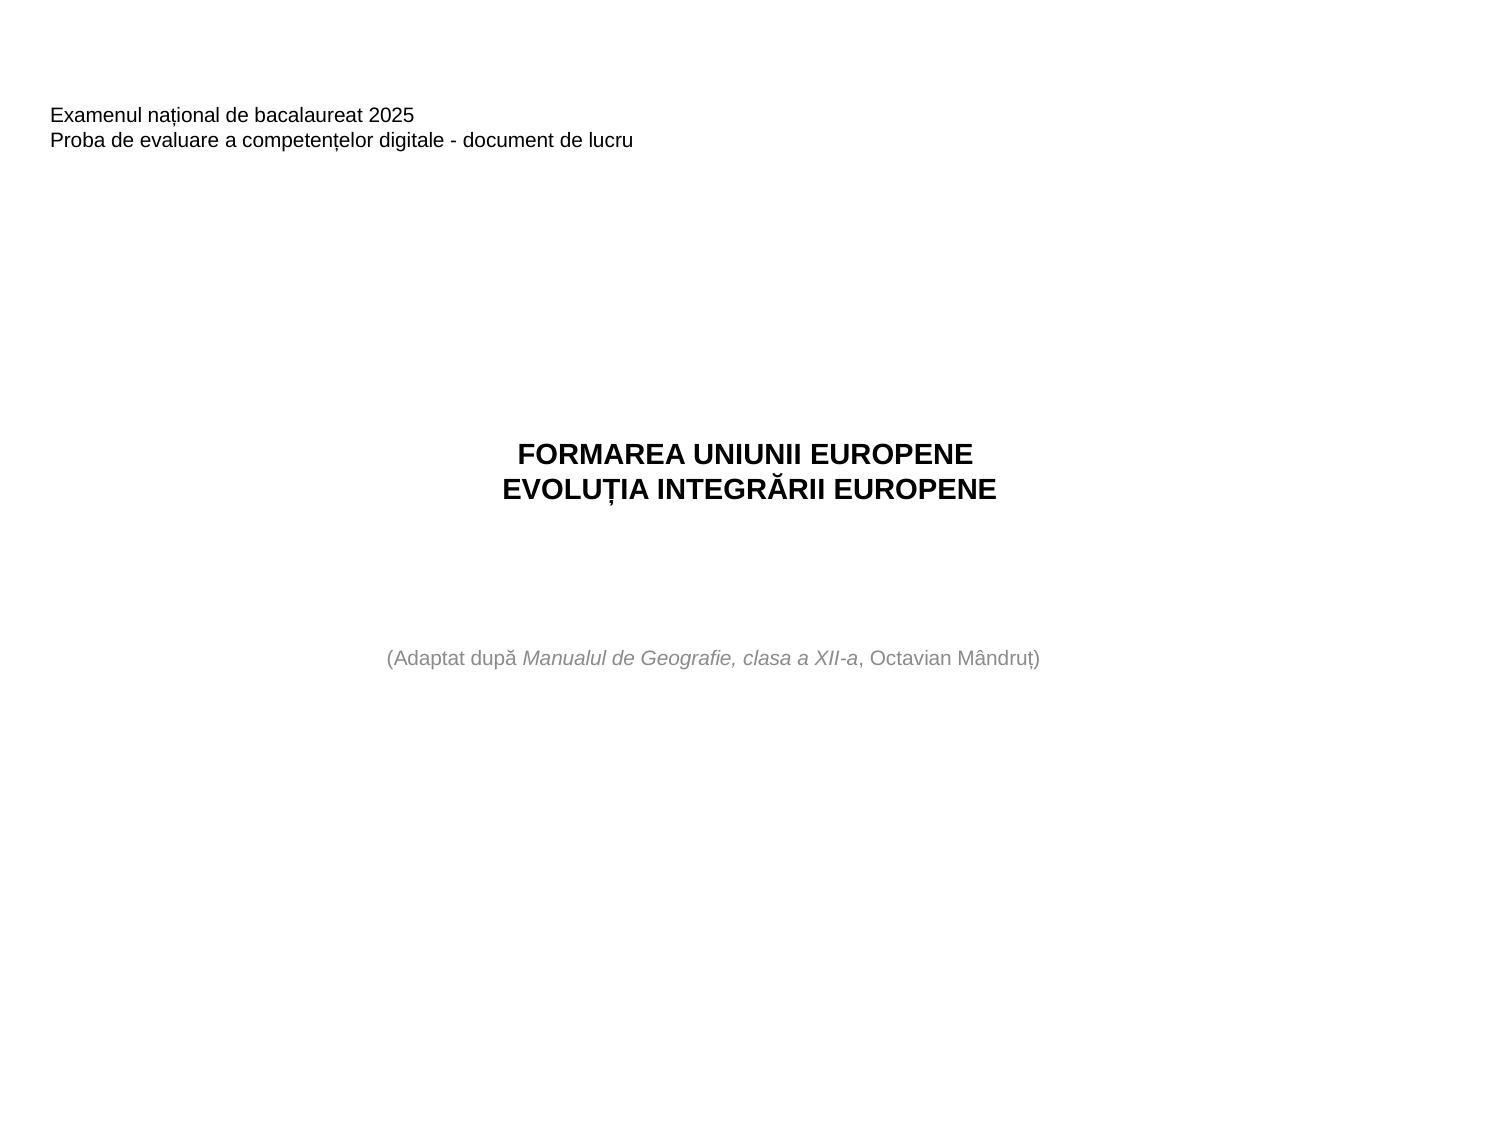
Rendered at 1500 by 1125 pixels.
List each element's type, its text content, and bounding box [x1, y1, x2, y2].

subtitle (Adaptat după Manualul de Geografie, clasa a XII-a, Octavian Mândruț) [152, 637, 1276, 751]
text_box Examenul național de bacalaureat 2025 Proba de evaluare a competențelor digitale - document de lucru [35, 94, 1447, 159]
title FORMAREA UNIUNII EUROPENE EVOLUȚIA INTEGRĂRII EUROPENE [112, 349, 1388, 591]
